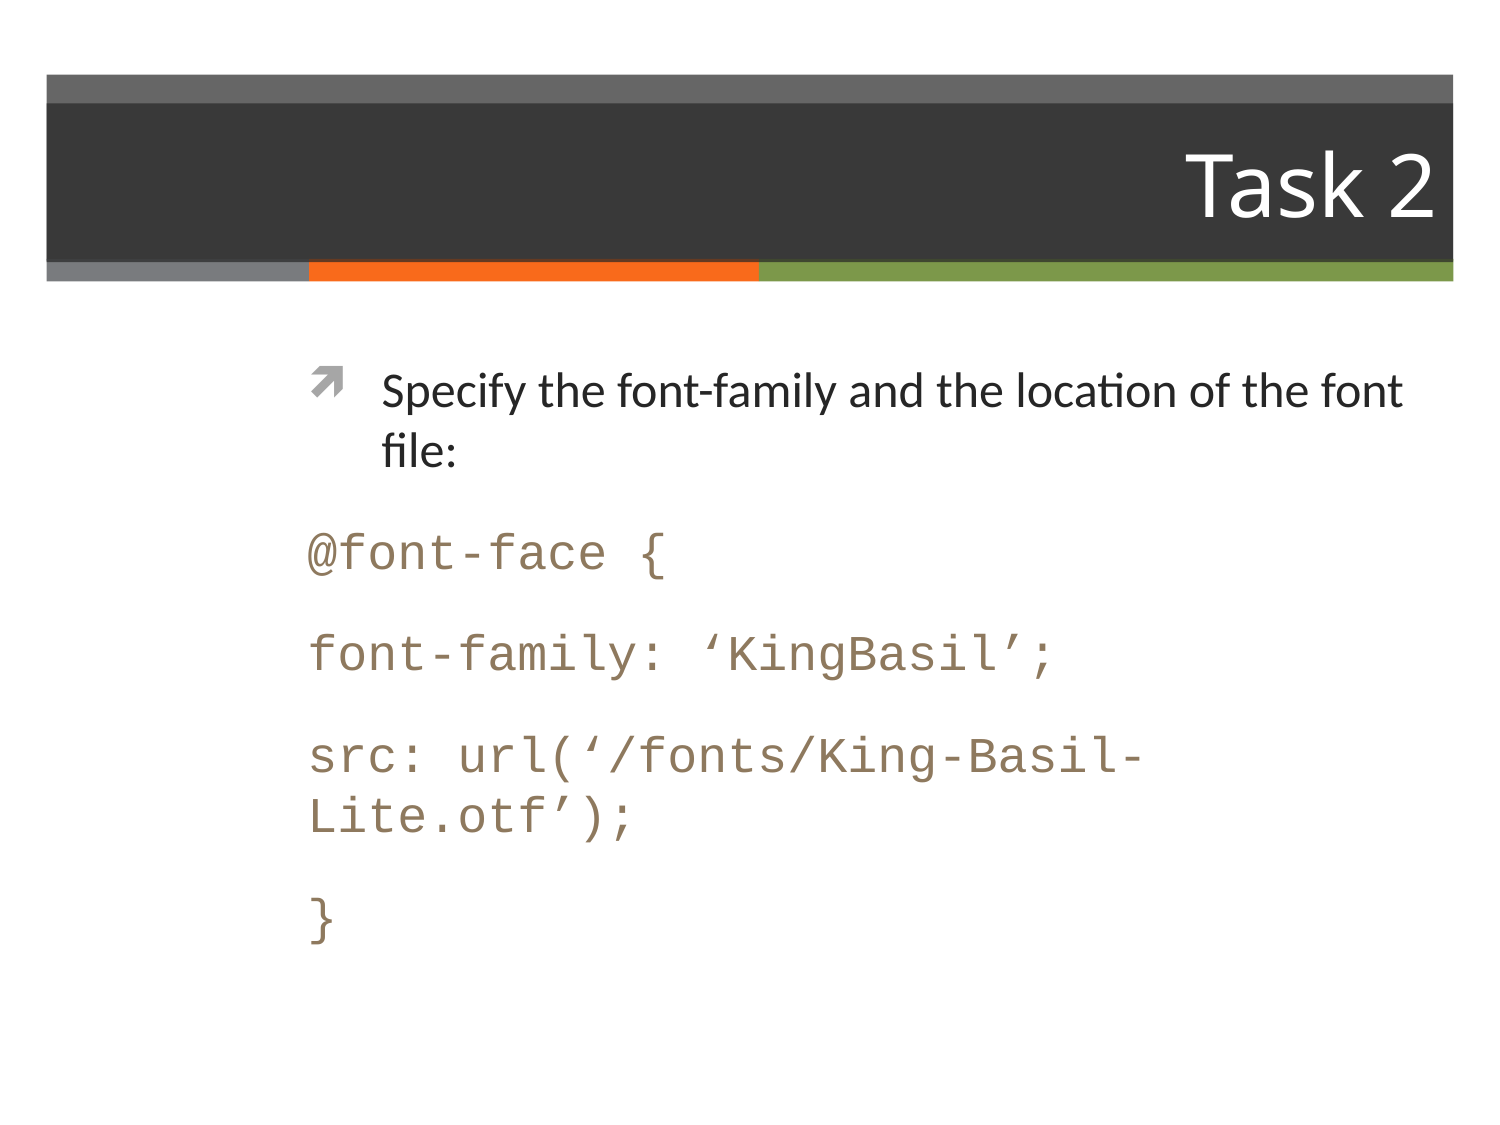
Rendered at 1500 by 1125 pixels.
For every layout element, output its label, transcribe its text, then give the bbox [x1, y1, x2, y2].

title Task 2 [46, 103, 1454, 263]
list Specify the font-family and the location of the font file: @font-face { font-family: ‘KingBasil’; src: url(‘/fonts/King-Basil-Lite.otf’); } [292, 350, 1454, 1005]
